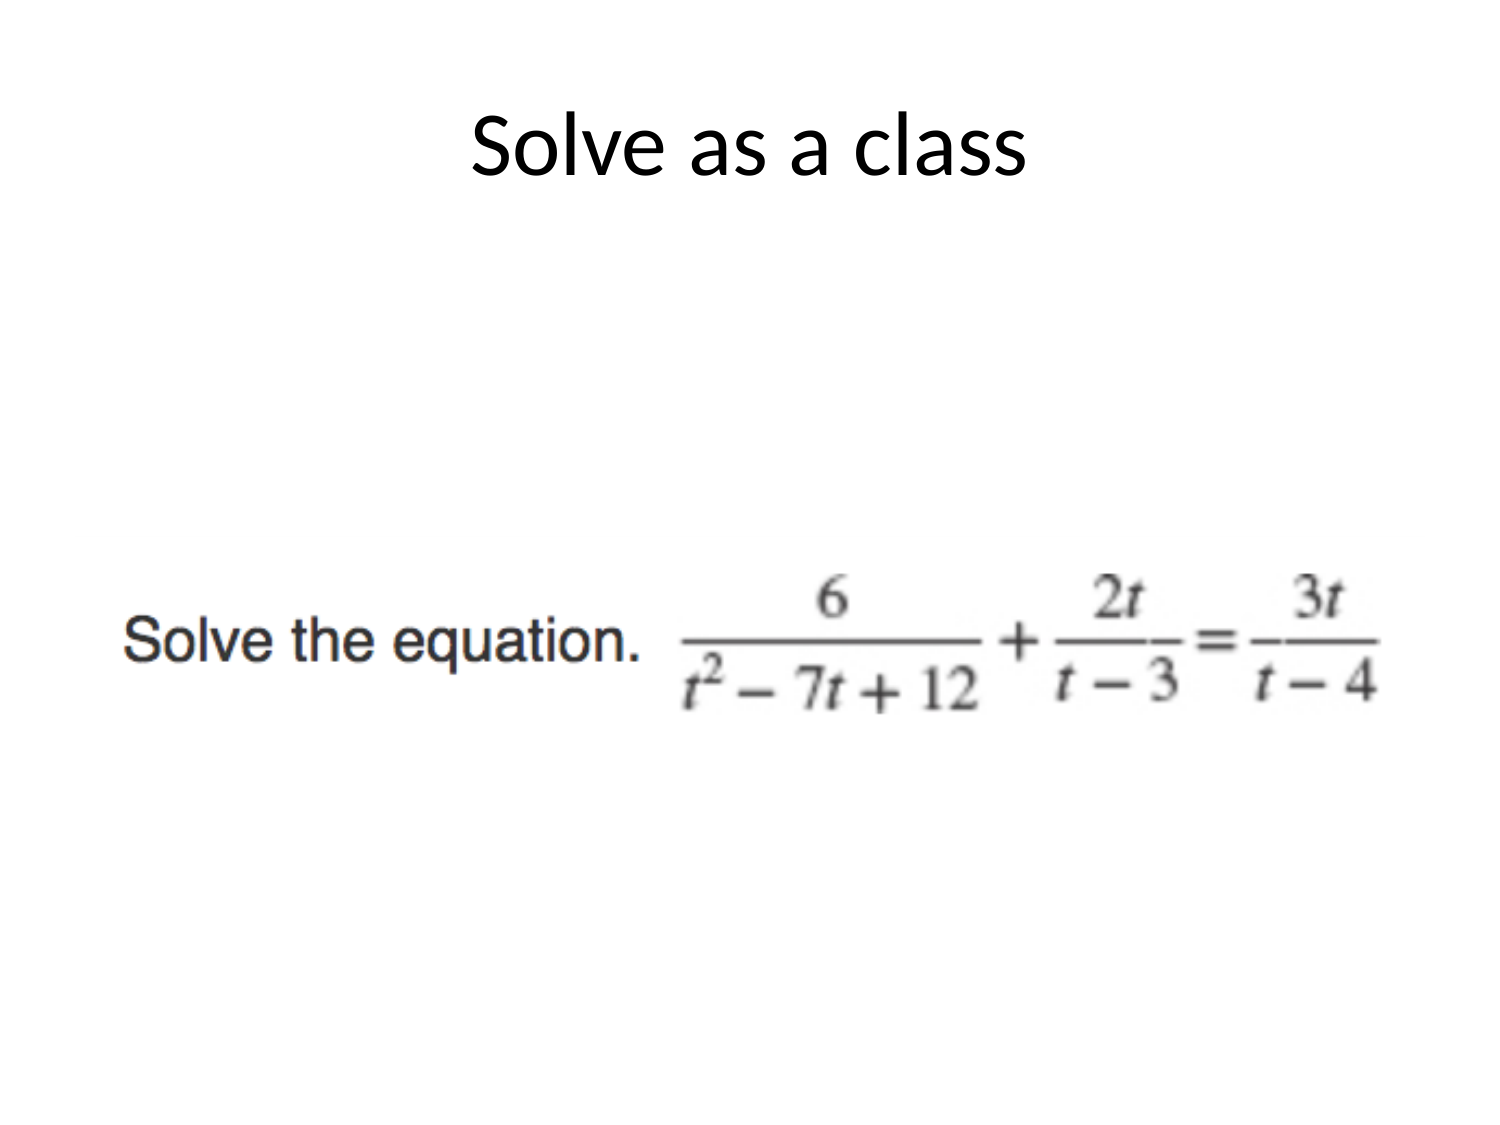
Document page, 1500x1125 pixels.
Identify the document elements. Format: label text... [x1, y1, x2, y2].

title Solve as a class [75, 45, 1425, 233]
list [74, 262, 1426, 1006]
